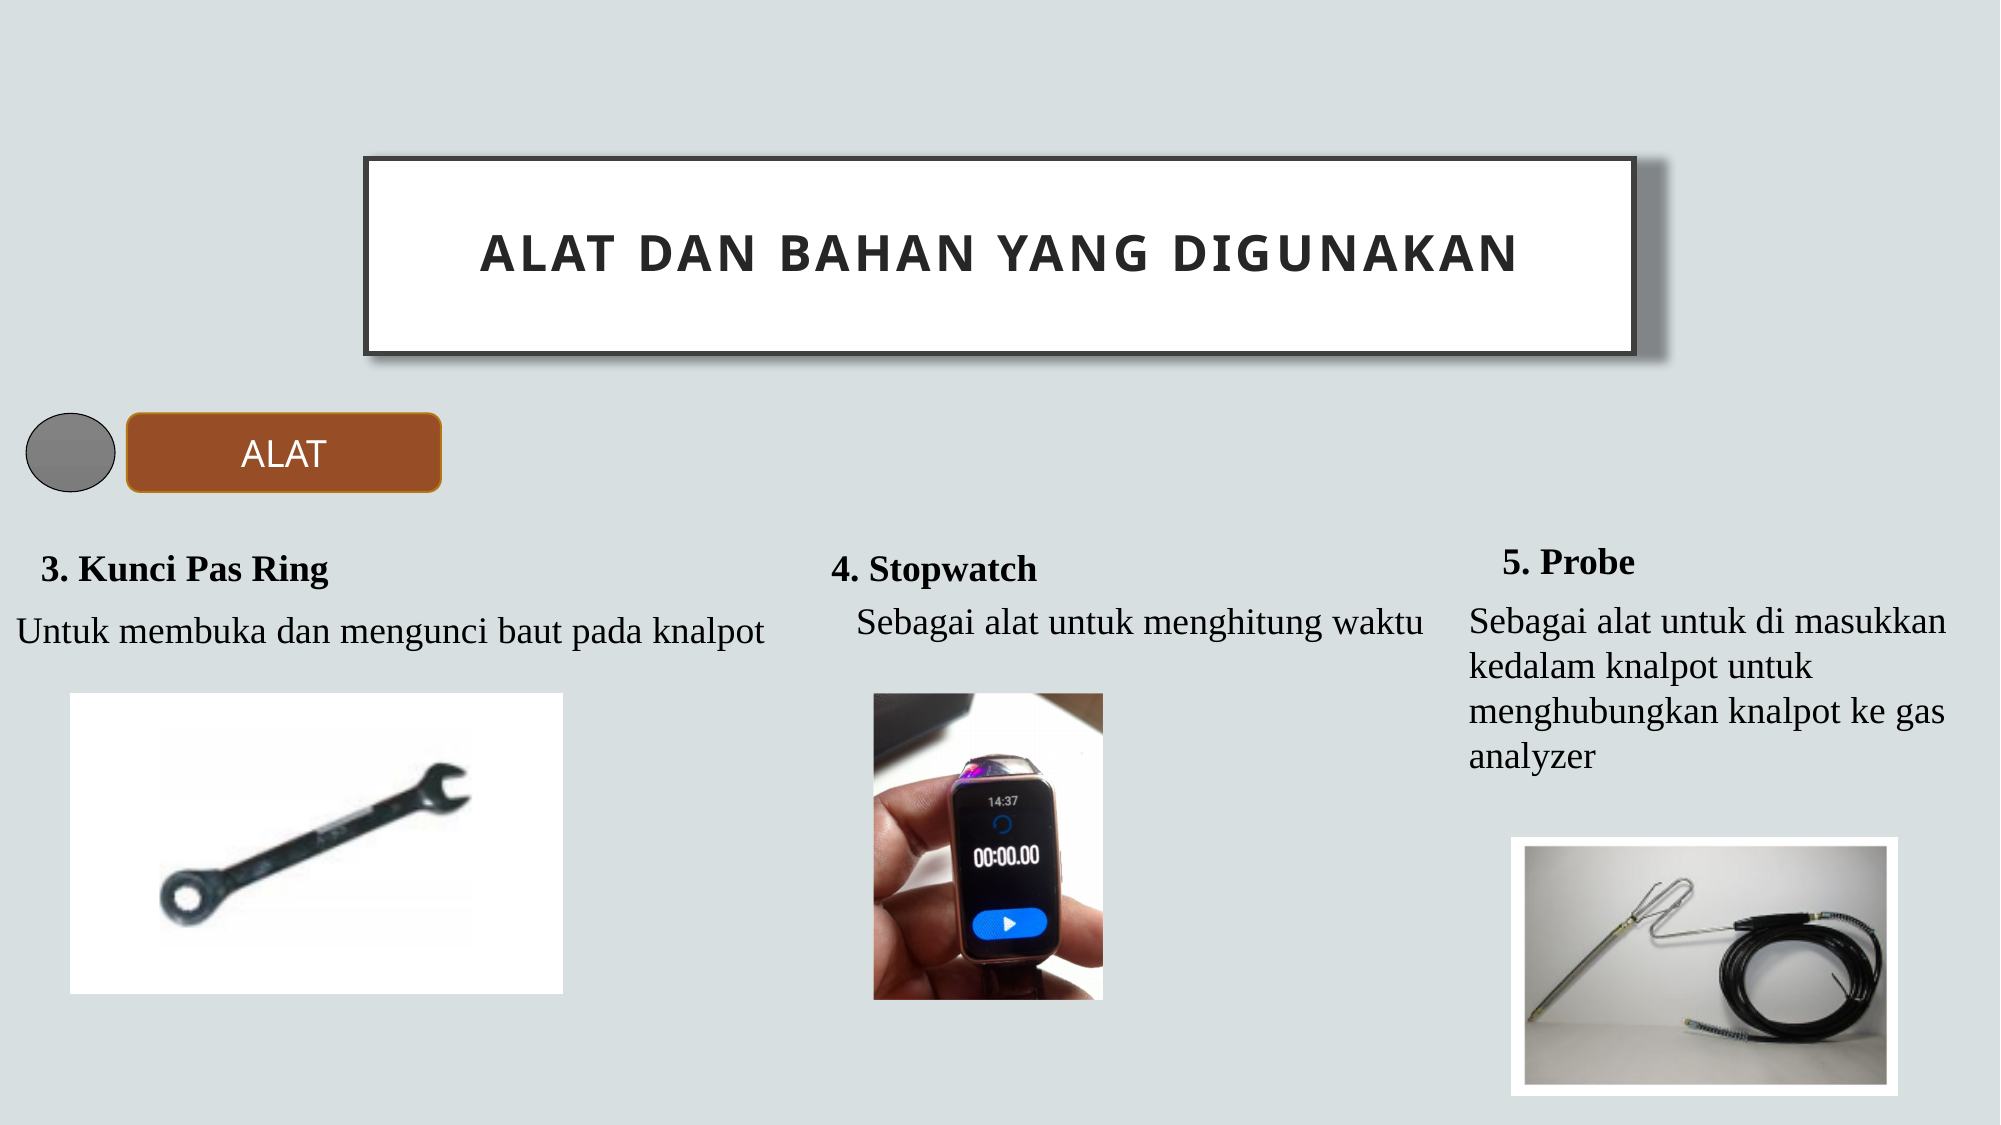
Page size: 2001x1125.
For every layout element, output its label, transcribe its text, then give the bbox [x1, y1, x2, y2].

picture [70, 693, 563, 994]
text_box ALAT [125, 412, 442, 493]
picture [1511, 837, 1898, 1096]
text_box 3. Kunci Pas Ring [26, 513, 696, 576]
title Alat dan Bahan yang digunakan [363, 156, 1637, 356]
text_box Sebagai alat untuk menghitung waktu [841, 589, 1454, 650]
picture [834, 694, 1141, 999]
text_box 4. Stopwatch [816, 513, 1127, 597]
text_box Untuk membuka dan mengunci baut pada knalpot [1, 576, 932, 659]
text_box [25, 412, 116, 493]
text_box 5. Probe [1487, 507, 1983, 589]
text_box Sebagai alat untuk di masukkan kedalam knalpot untuk menghubungkan knalpot ke gas analyzer [1454, 589, 2000, 784]
